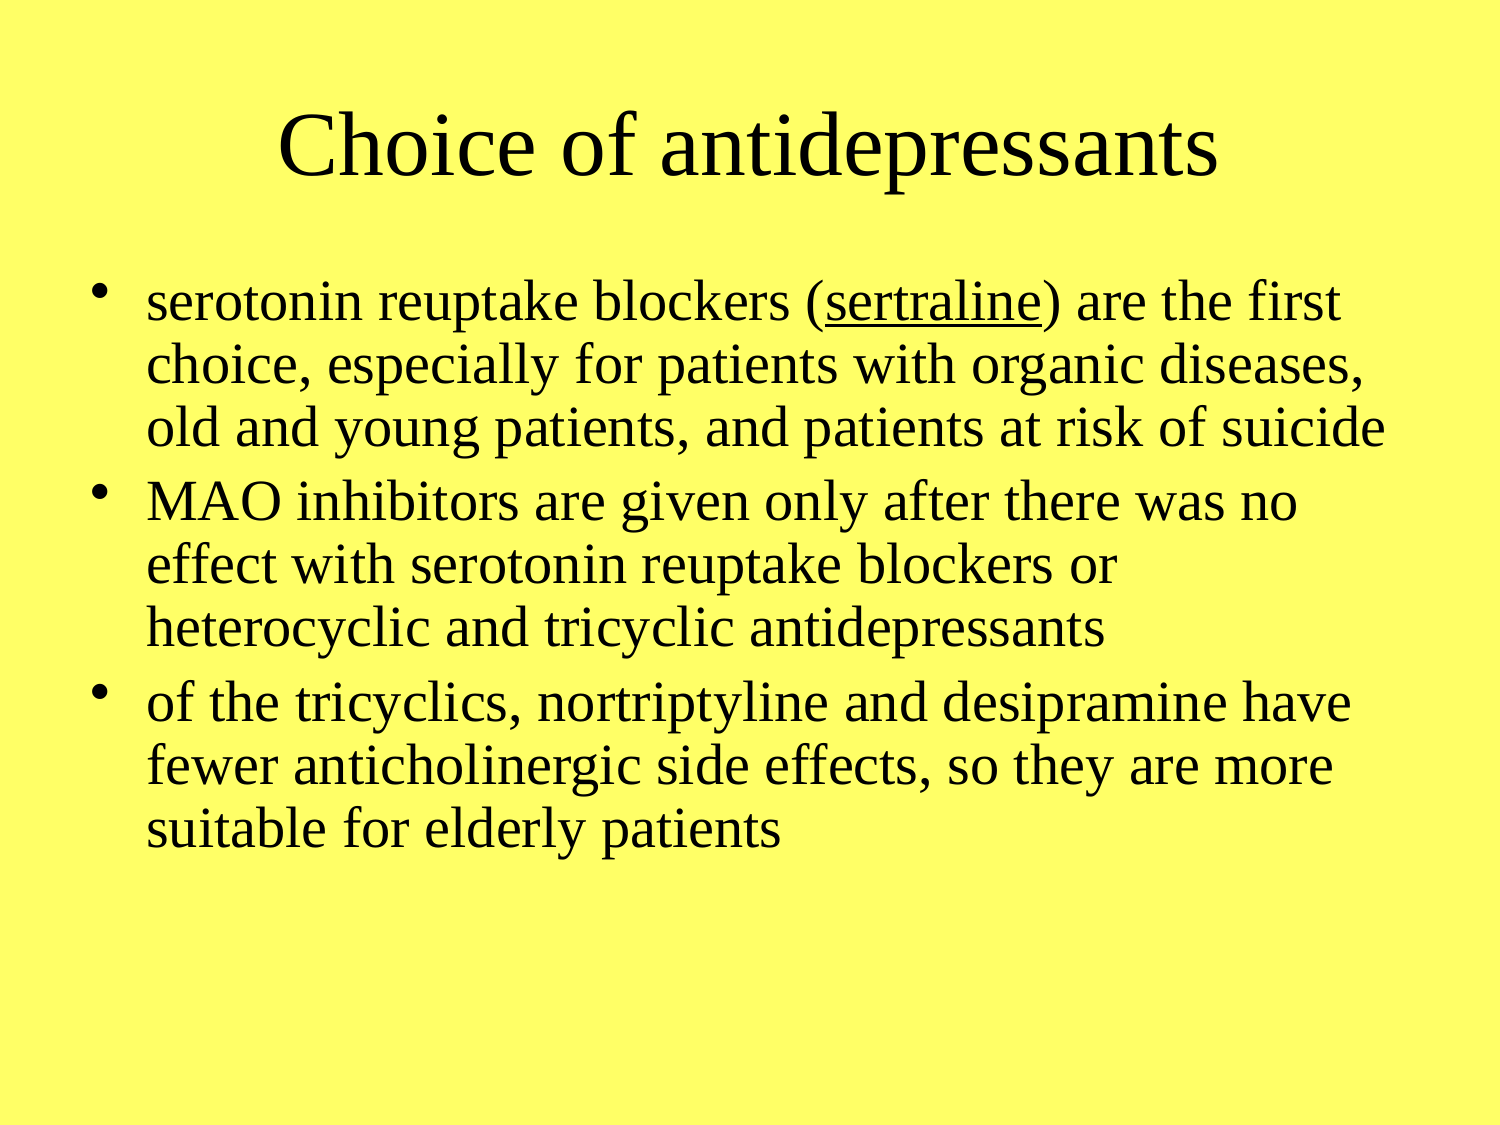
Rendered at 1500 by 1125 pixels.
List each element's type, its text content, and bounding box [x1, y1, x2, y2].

list serotonin reuptake blockers (sertraline) are the first choice, especially for patients with organic diseases, old and young patients, and patients at risk of suicide MAO inhibitors are given only after there was no effect with serotonin reuptake blockers or heterocyclic and tricyclic antidepressants of the tricyclics, nortriptyline and desipramine have fewer anticholinergic side effects, so they are more suitable for elderly patients [75, 262, 1425, 1005]
title Choice of antidepressants [75, 45, 1425, 233]
